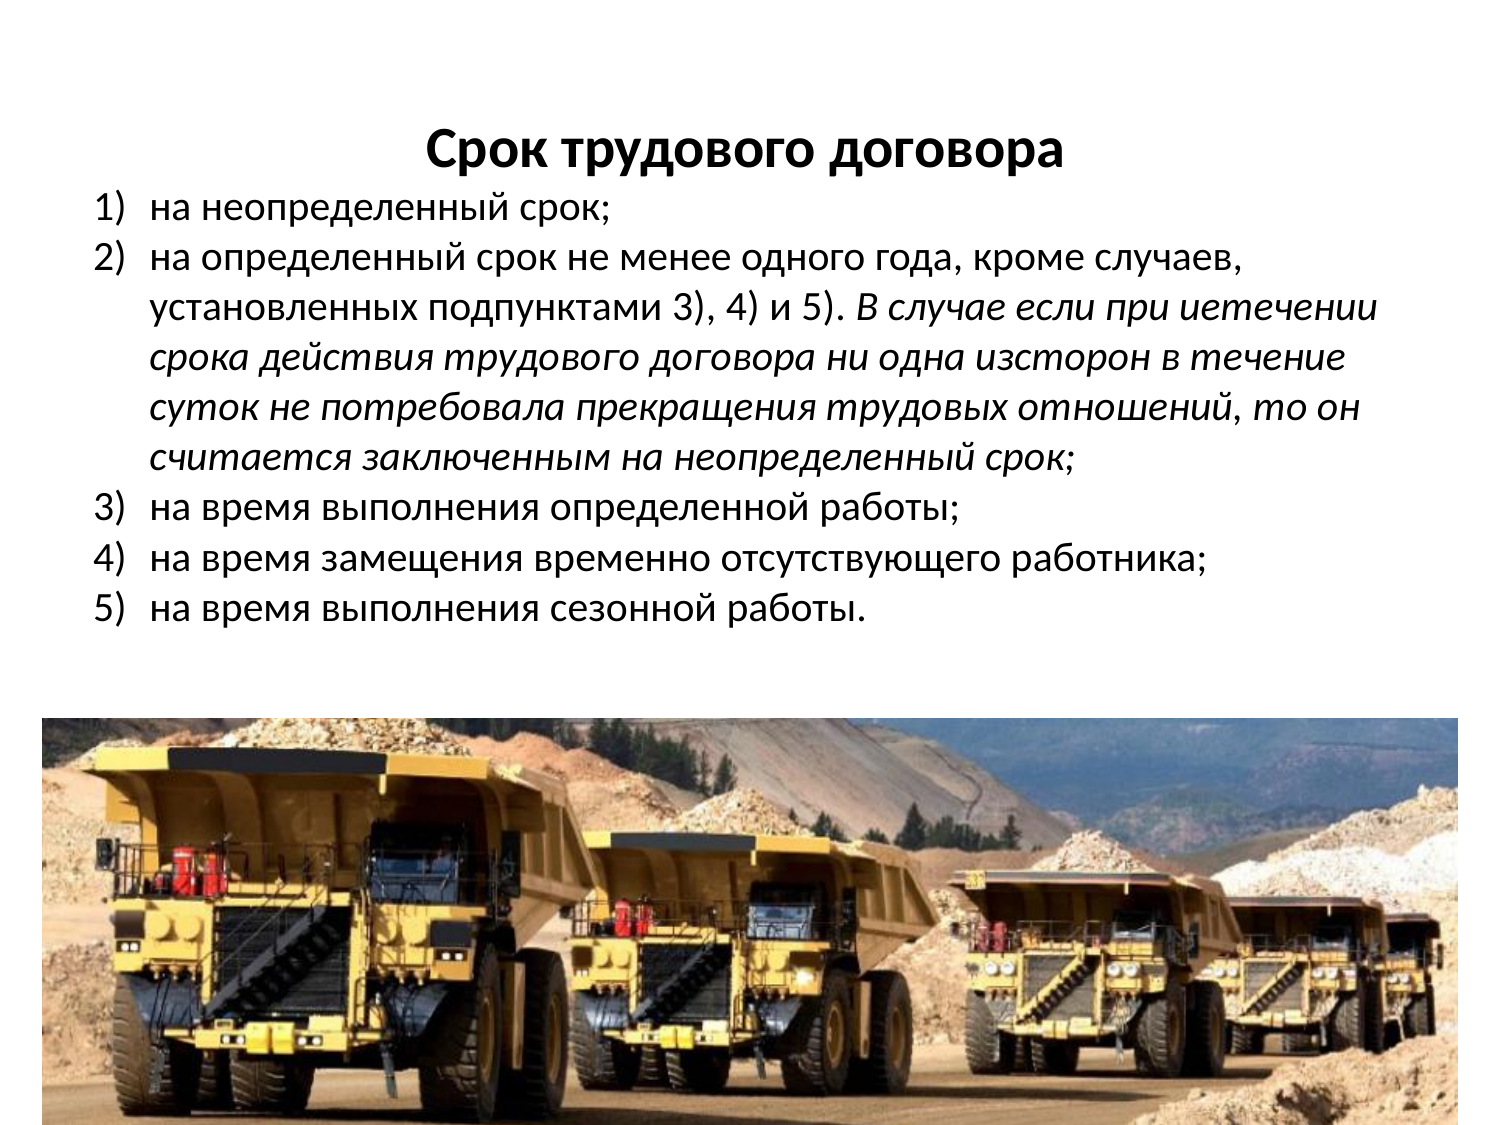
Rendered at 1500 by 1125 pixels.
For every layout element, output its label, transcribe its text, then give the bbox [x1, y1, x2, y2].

text_box Срок трудового договора на неопределенный срок; на определенный срок не менее одного года, кроме случаев, установленных подпунктами 3), 4) и 5). В случае если при иетечении срока действия трудового договора ни одна изсторон в течение суток не потребовала прекращения трудовых отношений, то он считается заключенным на неопределенный срок; на время выполнения определенной работы; на время замещения временно отсутствующего работника; на время выполнения сезонной работы. [78, 101, 1414, 637]
picture [41, 718, 1459, 1125]
